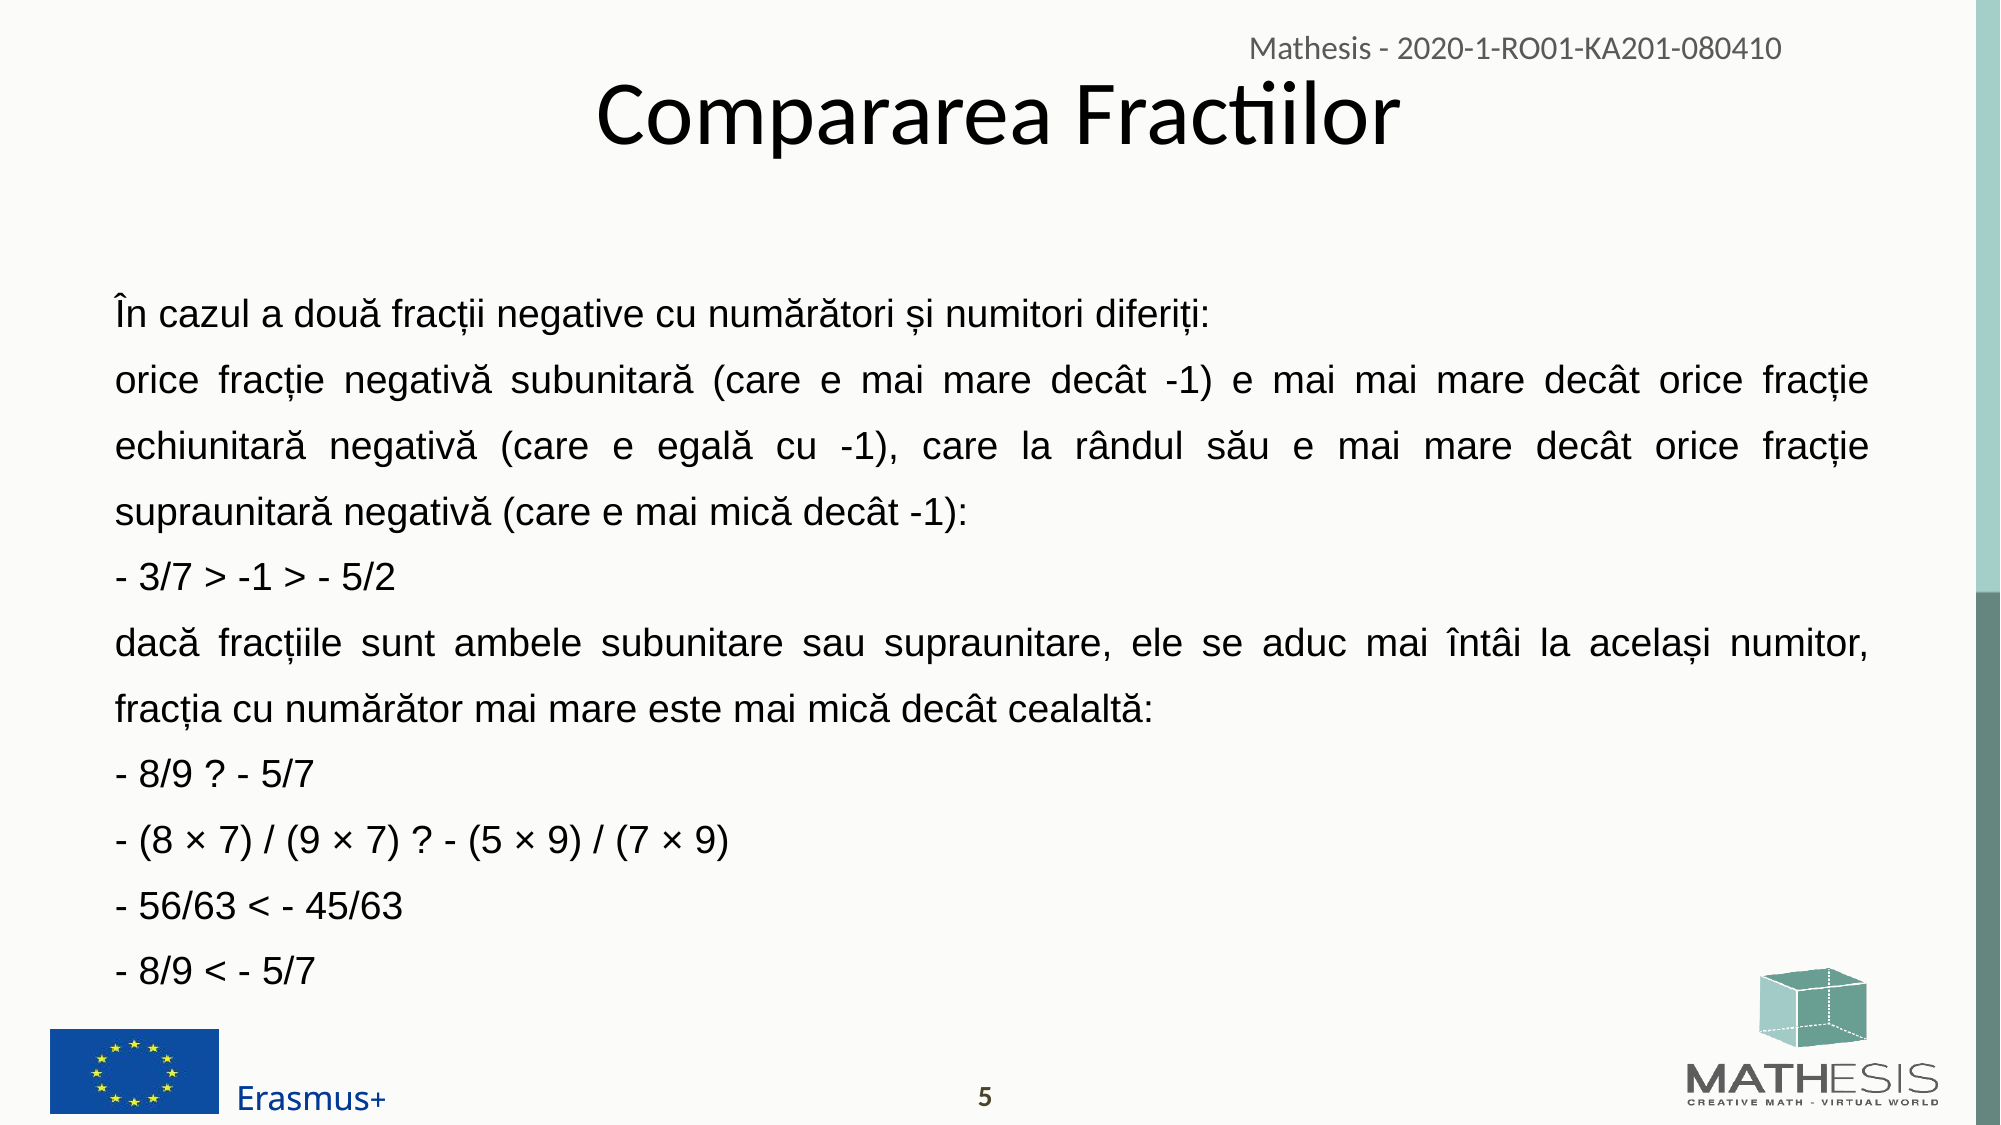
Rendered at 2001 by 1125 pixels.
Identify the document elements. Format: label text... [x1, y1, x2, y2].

picture [50, 1029, 219, 1114]
title Compararea Fractiilor [99, 45, 1900, 233]
list În cazul a două fracții negative cu numărători și numitori diferiți: orice fracție negativă subunitară (care e mai mare decât -1) e mai mai mare decât orice fracție echiunitară negativă (care e egală cu -1), care la rândul său e mai mare decât orice fracție supraunitară negativă (care e mai mică decât -1): - 3/7 > -1 > - 5/2 dacă fracțiile sunt ambele subunitare sau supraunitare, ele se aduc mai întâi la același numitor, fracția cu numărător mai mare este mai mică decât cealaltă: - 8/9 ? - 5/7 - (8 × 7) / (9 × 7) ? - (5 × 9) / (7 × 9) - 56/63 < - 45/63 - 8/9 < - 5/7 [99, 262, 1900, 1005]
